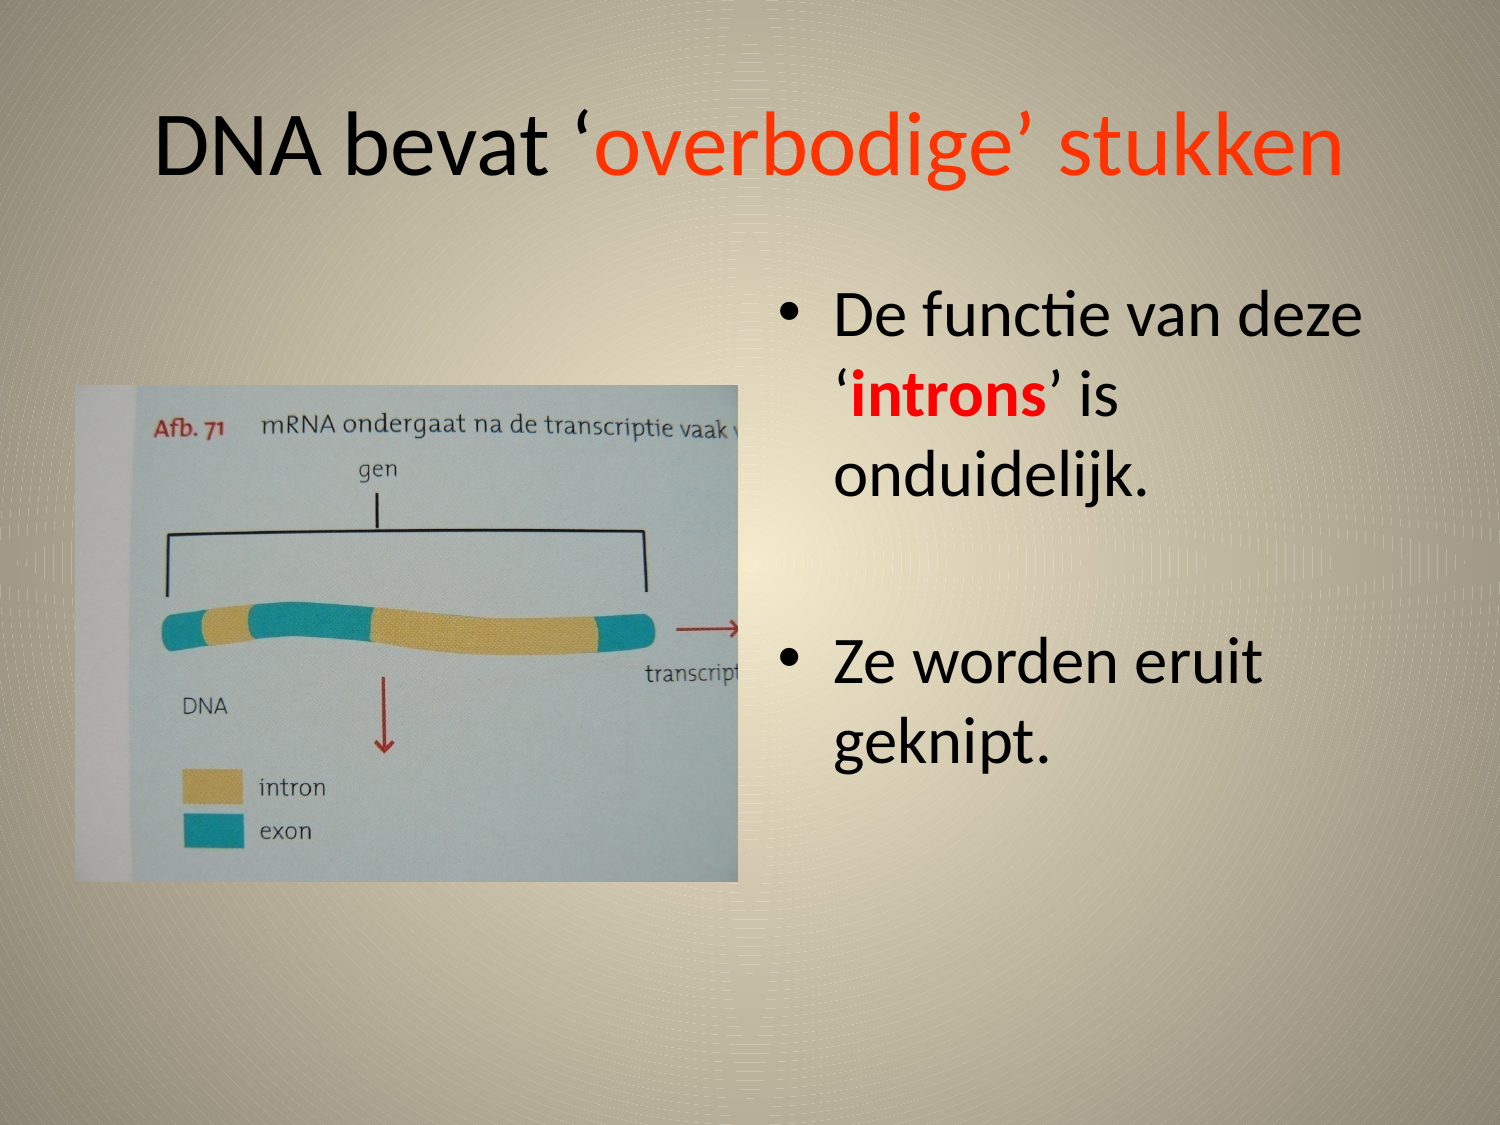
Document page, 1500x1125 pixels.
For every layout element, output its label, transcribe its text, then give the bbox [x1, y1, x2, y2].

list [74, 384, 738, 883]
list De functie van deze ‘introns’ is onduidelijk. Ze worden eruit geknipt. [762, 262, 1425, 1005]
title DNA bevat ‘overbodige’ stukken [75, 45, 1425, 233]
